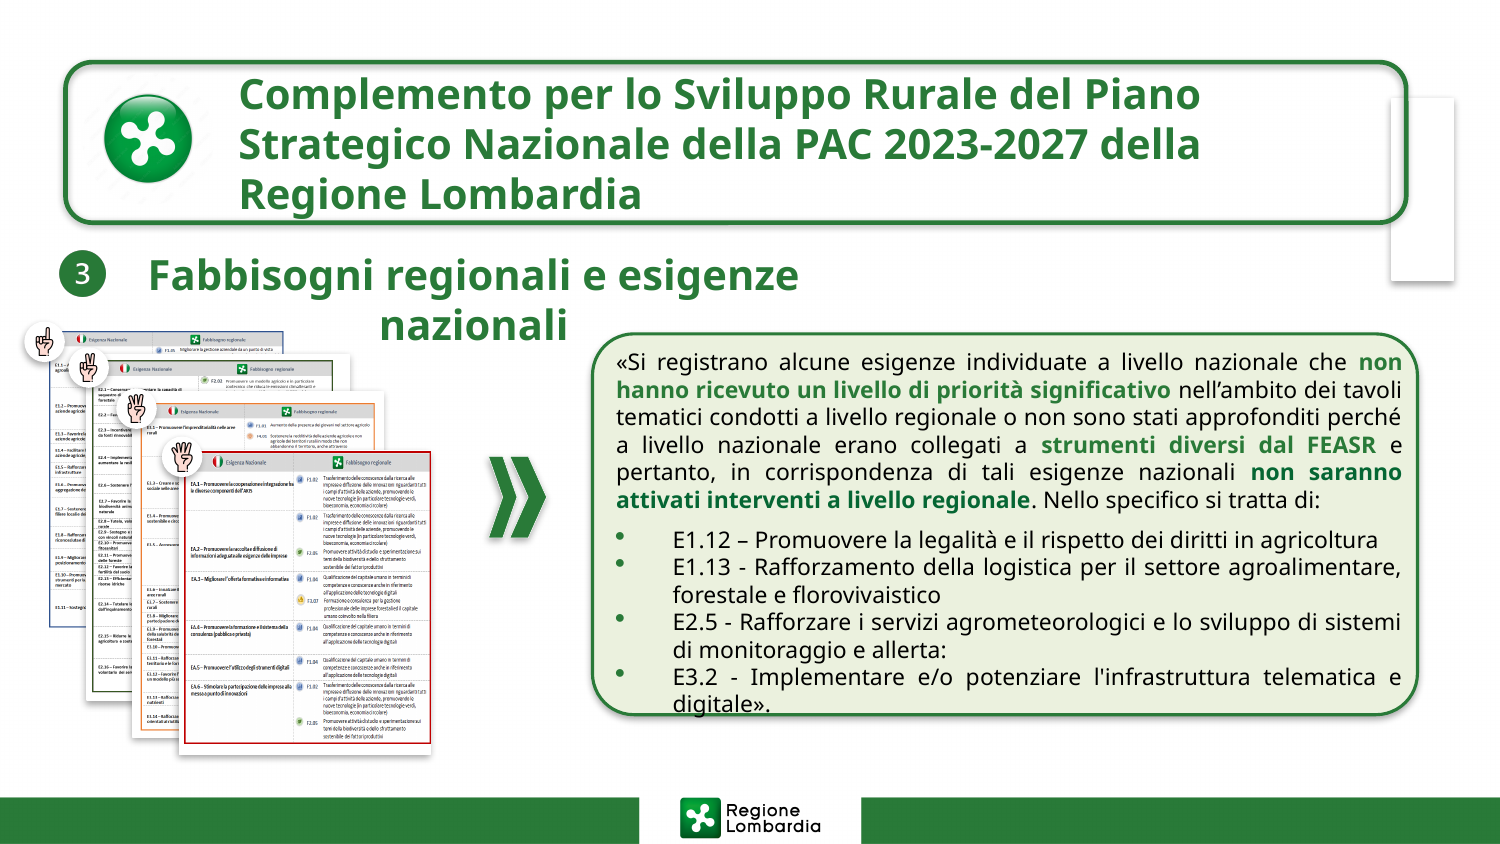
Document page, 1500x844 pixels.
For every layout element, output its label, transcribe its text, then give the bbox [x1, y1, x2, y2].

text_box [337, 391, 384, 448]
picture [0, 0, 1500, 844]
text_box «Si registrano alcune esigenze individuate a livello nazionale che non hanno ricevuto un livello di priorità significativo nell’ambito dei tavoli tematici condotti a livello regionale o non sono stati approfonditi perché a livello nazionale erano collegati a strumenti diversi dal FEASR e pertanto, in corrispondenza di tali esigenze nazionali non saranno attivati interventi a livello regionale. Nello specifico si tratta di: E1.12 – Promuovere la legalità e il rispetto dei diritti in agricoltura E1.13 - Rafforzamento della logistica per il settore agroalimentare, forestale e florovivaistico E2.5 - Rafforzare i servizi agrometeorologici e lo sviluppo di sistemi di monitoraggio e allerta: E3.2 - Implementare e/o potenziare l'infrastruttura telematica e digitale». [601, 295, 1418, 725]
text_box [487, 455, 518, 539]
text_box [179, 746, 431, 755]
text_box [132, 701, 139, 738]
text_box [64, 61, 1407, 224]
text_box Fabbisogni regionali e esigenze nazionali [95, 241, 852, 356]
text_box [116, 388, 157, 429]
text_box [68, 347, 109, 388]
text_box [86, 694, 93, 701]
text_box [24, 321, 65, 362]
text_box [509, 455, 548, 539]
text_box [1391, 98, 1454, 281]
text_box [289, 354, 350, 389]
text_box [591, 348, 601, 700]
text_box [162, 437, 202, 477]
title Complemento per lo Sviluppo Rurale del Piano Strategico Nazionale della PAC 2023-2027 della Regione Lombardia [223, 105, 1310, 181]
